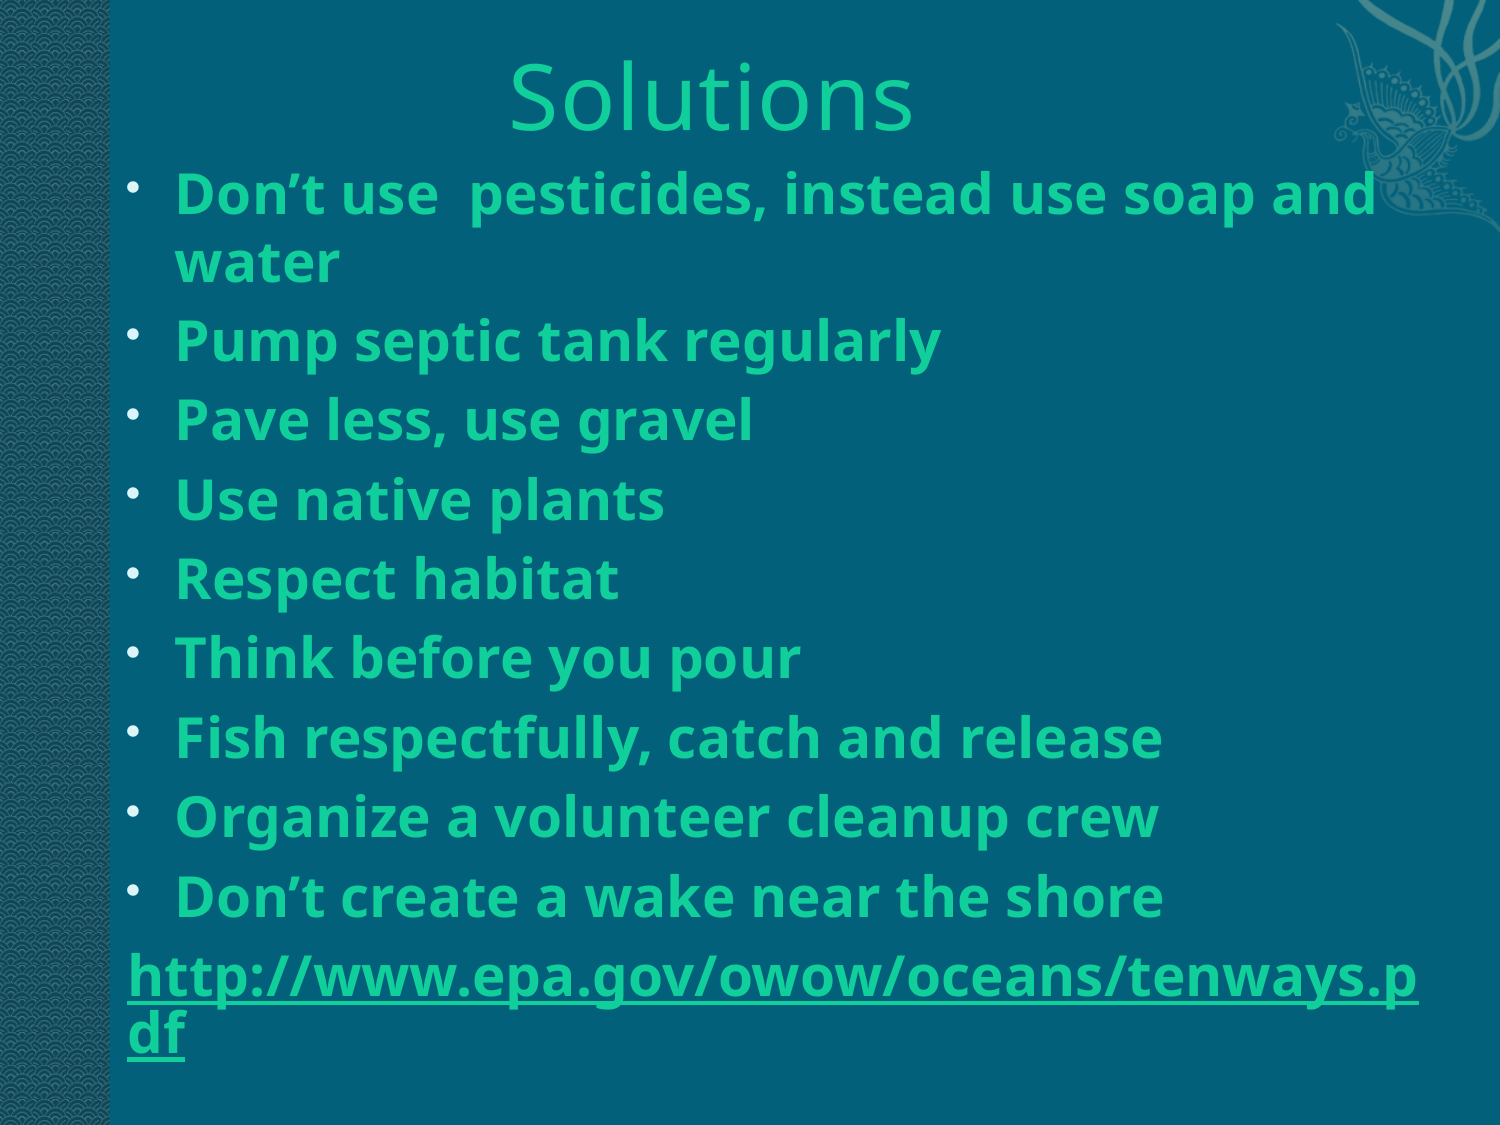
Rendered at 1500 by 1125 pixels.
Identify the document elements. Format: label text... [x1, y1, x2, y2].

list Don’t use pesticides, instead use soap and water Pump septic tank regularly Pave less, use gravel Use native plants Respect habitat Think before you pour Fish respectfully, catch and release Organize a volunteer cleanup crew Don’t create a wake near the shore http://www.epa.gov/owow/oceans/tenways.pdf [112, 149, 1463, 1100]
title Solutions [75, 0, 1351, 188]
picture [0, 0, 109, 1125]
